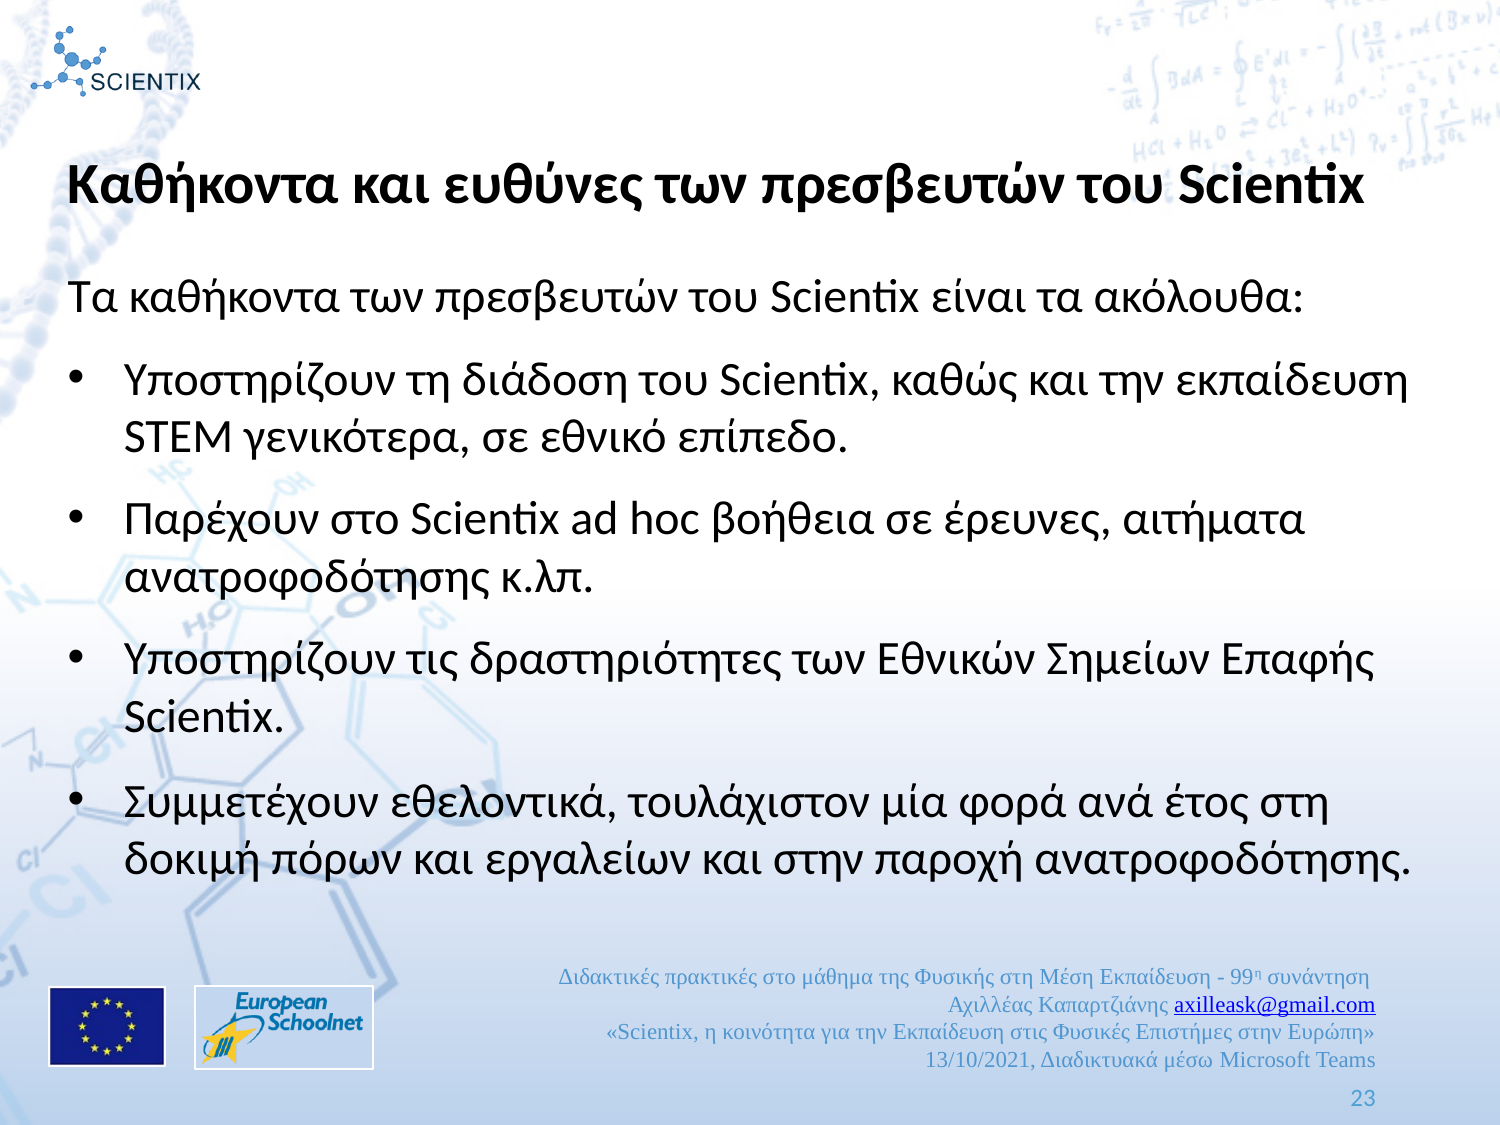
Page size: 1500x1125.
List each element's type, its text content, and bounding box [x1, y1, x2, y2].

text_box Καθήκοντα και ευθύνες των πρεσβευτών του Scientix Τα καθήκοντα των πρεσβευτών του Scientix είναι τα ακόλουθα: Υποστηρίζουν τη διάδοση του Scientix, καθώς και την εκπαίδευση STEM γενικότερα, σε εθνικό επίπεδο. Παρέχουν στο Scientix ad hoc βοήθεια σε έρευνες, αιτήματα ανατροφοδότησης κ.λπ. Υποστηρίζουν τις δραστηριότητες των Εθνικών Σημείων Επαφής Scientix. Συμμετέχουν εθελοντικά, τουλάχιστον μία φορά ανά έτος στη δοκιμή πόρων και εργαλείων και στην παροχή ανατροφοδότησης. [52, 137, 1439, 1019]
picture [0, 0, 1500, 1125]
